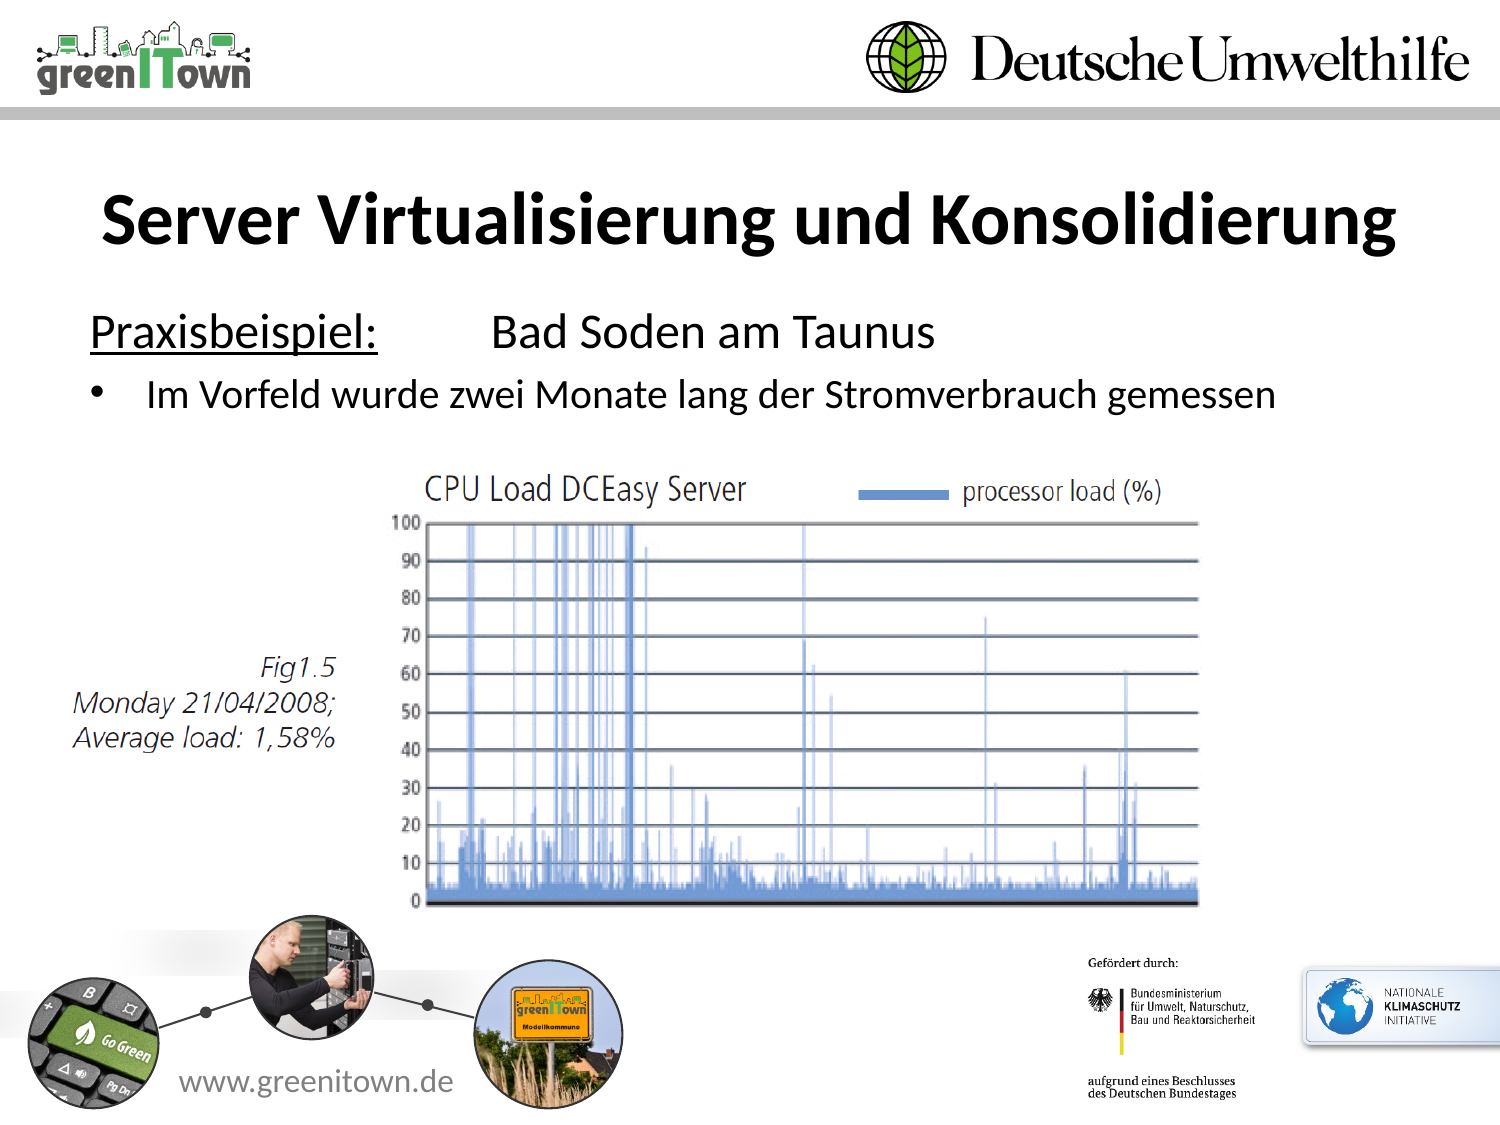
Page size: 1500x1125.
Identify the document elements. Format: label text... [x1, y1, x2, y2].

list Praxisbeispiel: Bad Soden am Taunus Im Vorfeld wurde zwei Monate lang der Stromverbrauch gemessen [75, 290, 1425, 1125]
picture [866, 21, 1469, 93]
picture [29, 456, 1235, 913]
picture [1425, 936, 1500, 1119]
picture [37, 21, 250, 95]
title Server Virtualisierung und Konsolidierung [75, 162, 1425, 290]
picture [30, 983, 75, 1104]
